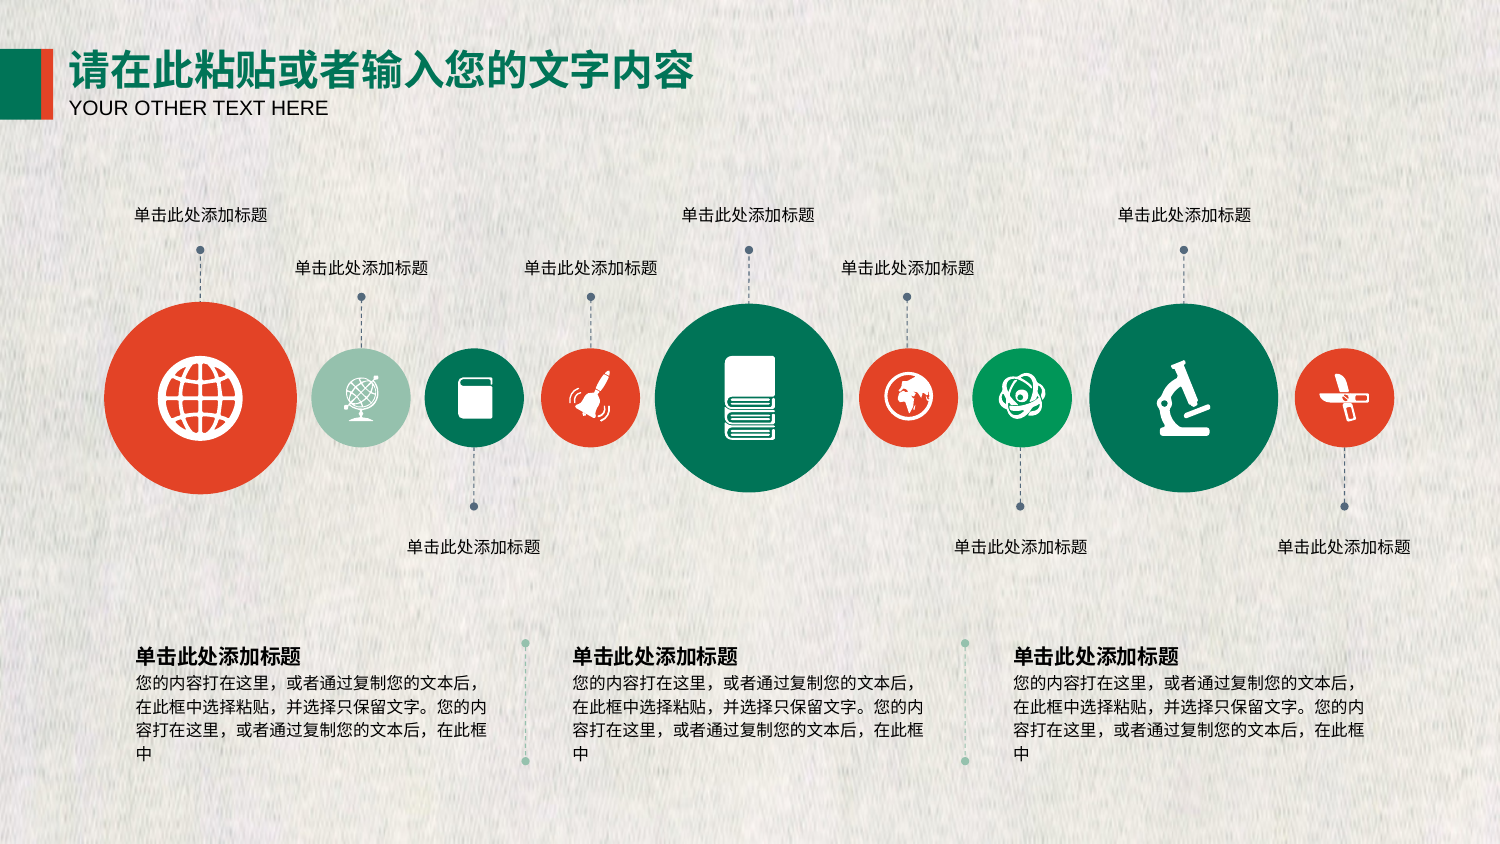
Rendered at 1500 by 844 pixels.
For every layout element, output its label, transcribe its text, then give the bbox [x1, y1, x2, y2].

text_box [1183, 404, 1211, 419]
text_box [343, 374, 380, 422]
text_box 单击此处添加标题 您的内容打在这里，或者通过复制您的文本后，在此框中选择粘贴，并选择只保留文字。您的内容打在这里，或者通过复制您的文本后，在此框中 [135, 638, 490, 765]
text_box [1156, 360, 1210, 436]
text_box [541, 348, 641, 448]
text_box [521, 639, 530, 653]
text_box [600, 405, 610, 422]
text_box 单击此处添加标题 [119, 197, 283, 233]
text_box [311, 348, 411, 448]
text_box [960, 639, 970, 653]
text_box [998, 372, 1046, 419]
text_box [469, 497, 479, 511]
picture [0, 0, 1500, 844]
text_box 单击此处添加标题 您的内容打在这里，或者通过复制您的文本后，在此框中选择粘贴，并选择只保留文字。您的内容打在这里，或者通过复制您的文本后，在此框中 [1013, 638, 1368, 765]
text_box 单击此处添加标题 [826, 250, 990, 285]
text_box [1294, 348, 1395, 448]
text_box [654, 303, 844, 493]
text_box [744, 245, 754, 258]
text_box YOUR OTHER TEXT HERE [54, 86, 344, 127]
text_box [884, 371, 934, 421]
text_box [724, 355, 775, 441]
text_box [104, 301, 297, 495]
text_box [1179, 245, 1189, 258]
text_box 单击此处添加标题 您的内容打在这里，或者通过复制您的文本后，在此框中选择粘贴，并选择只保留文字。您的内容打在这里，或者通过复制您的文本后，在此框中 [572, 638, 927, 765]
text_box [1089, 303, 1279, 493]
text_box [961, 757, 970, 766]
text_box 单击此处添加标题 [1262, 529, 1426, 564]
text_box [972, 348, 1072, 448]
text_box [424, 348, 524, 448]
text_box [521, 757, 530, 766]
text_box [458, 377, 493, 419]
text_box [573, 370, 610, 418]
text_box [0, 48, 54, 120]
text_box 单击此处添加标题 [279, 250, 444, 285]
text_box [357, 292, 366, 302]
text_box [1319, 373, 1369, 422]
text_box [902, 292, 912, 302]
text_box 单击此处添加标题 [1102, 197, 1267, 233]
text_box [196, 245, 205, 258]
text_box [586, 292, 596, 302]
text_box [1340, 497, 1349, 511]
text_box 单击此处添加标题 [666, 197, 830, 233]
text_box 单击此处添加标题 [939, 529, 1103, 564]
text_box 单击此处添加标题 [391, 529, 556, 564]
text_box 请在此粘贴或者输入您的文字内容 [54, 36, 711, 102]
text_box 单击此处添加标题 [509, 250, 673, 285]
text_box [1016, 497, 1025, 511]
text_box [569, 387, 580, 404]
text_box [859, 348, 959, 448]
text_box [157, 355, 243, 441]
